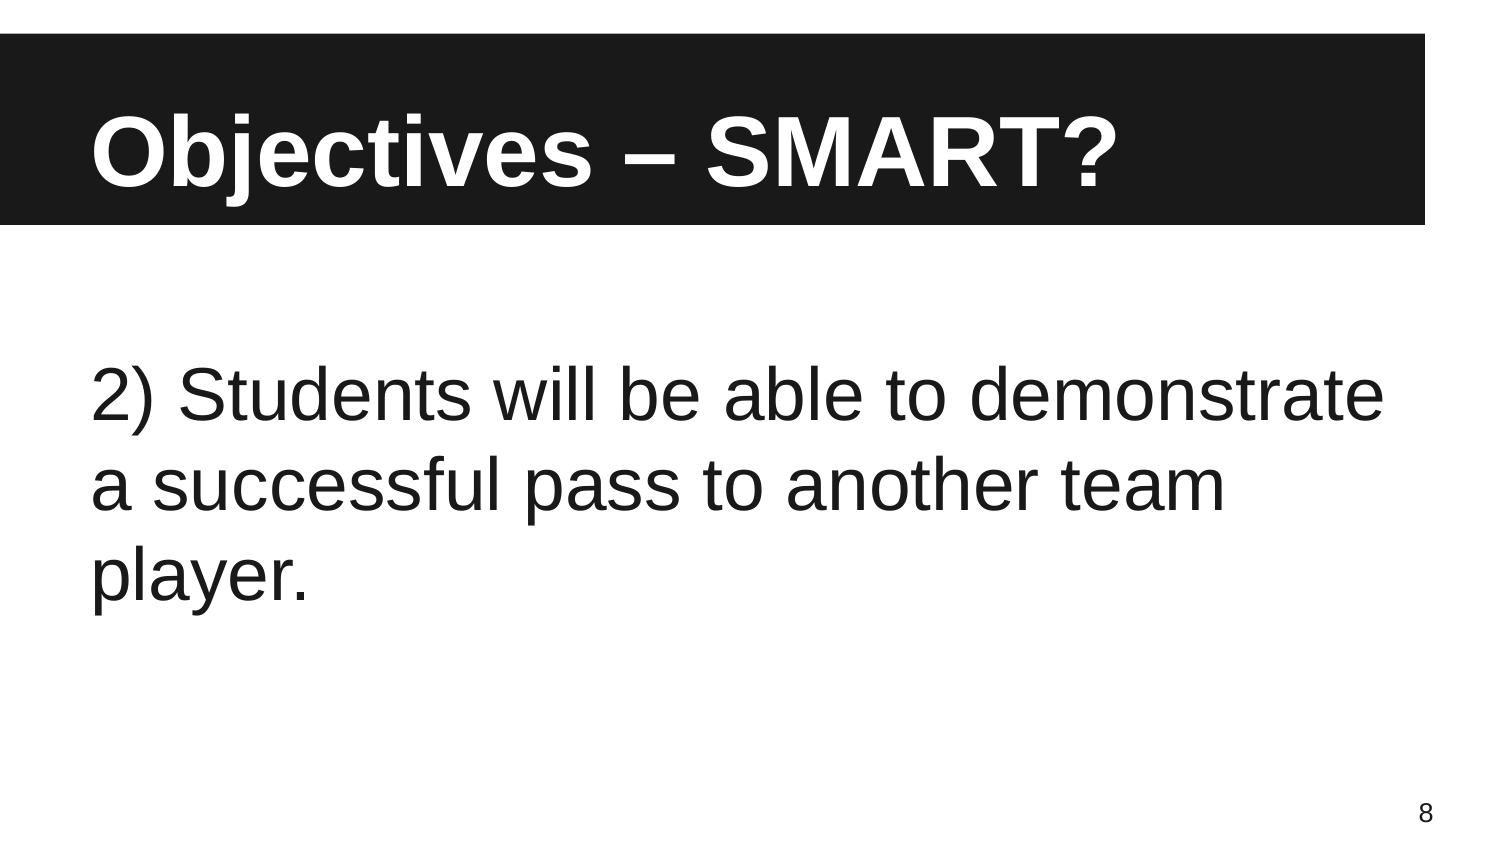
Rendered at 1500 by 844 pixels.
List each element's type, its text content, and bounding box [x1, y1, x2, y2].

title Objectives – SMART? [75, 33, 1425, 222]
slide_number 8 [1403, 779, 1494, 844]
list 2) Students will be able to demonstrate a successful pass to another team player. [75, 330, 1425, 808]
